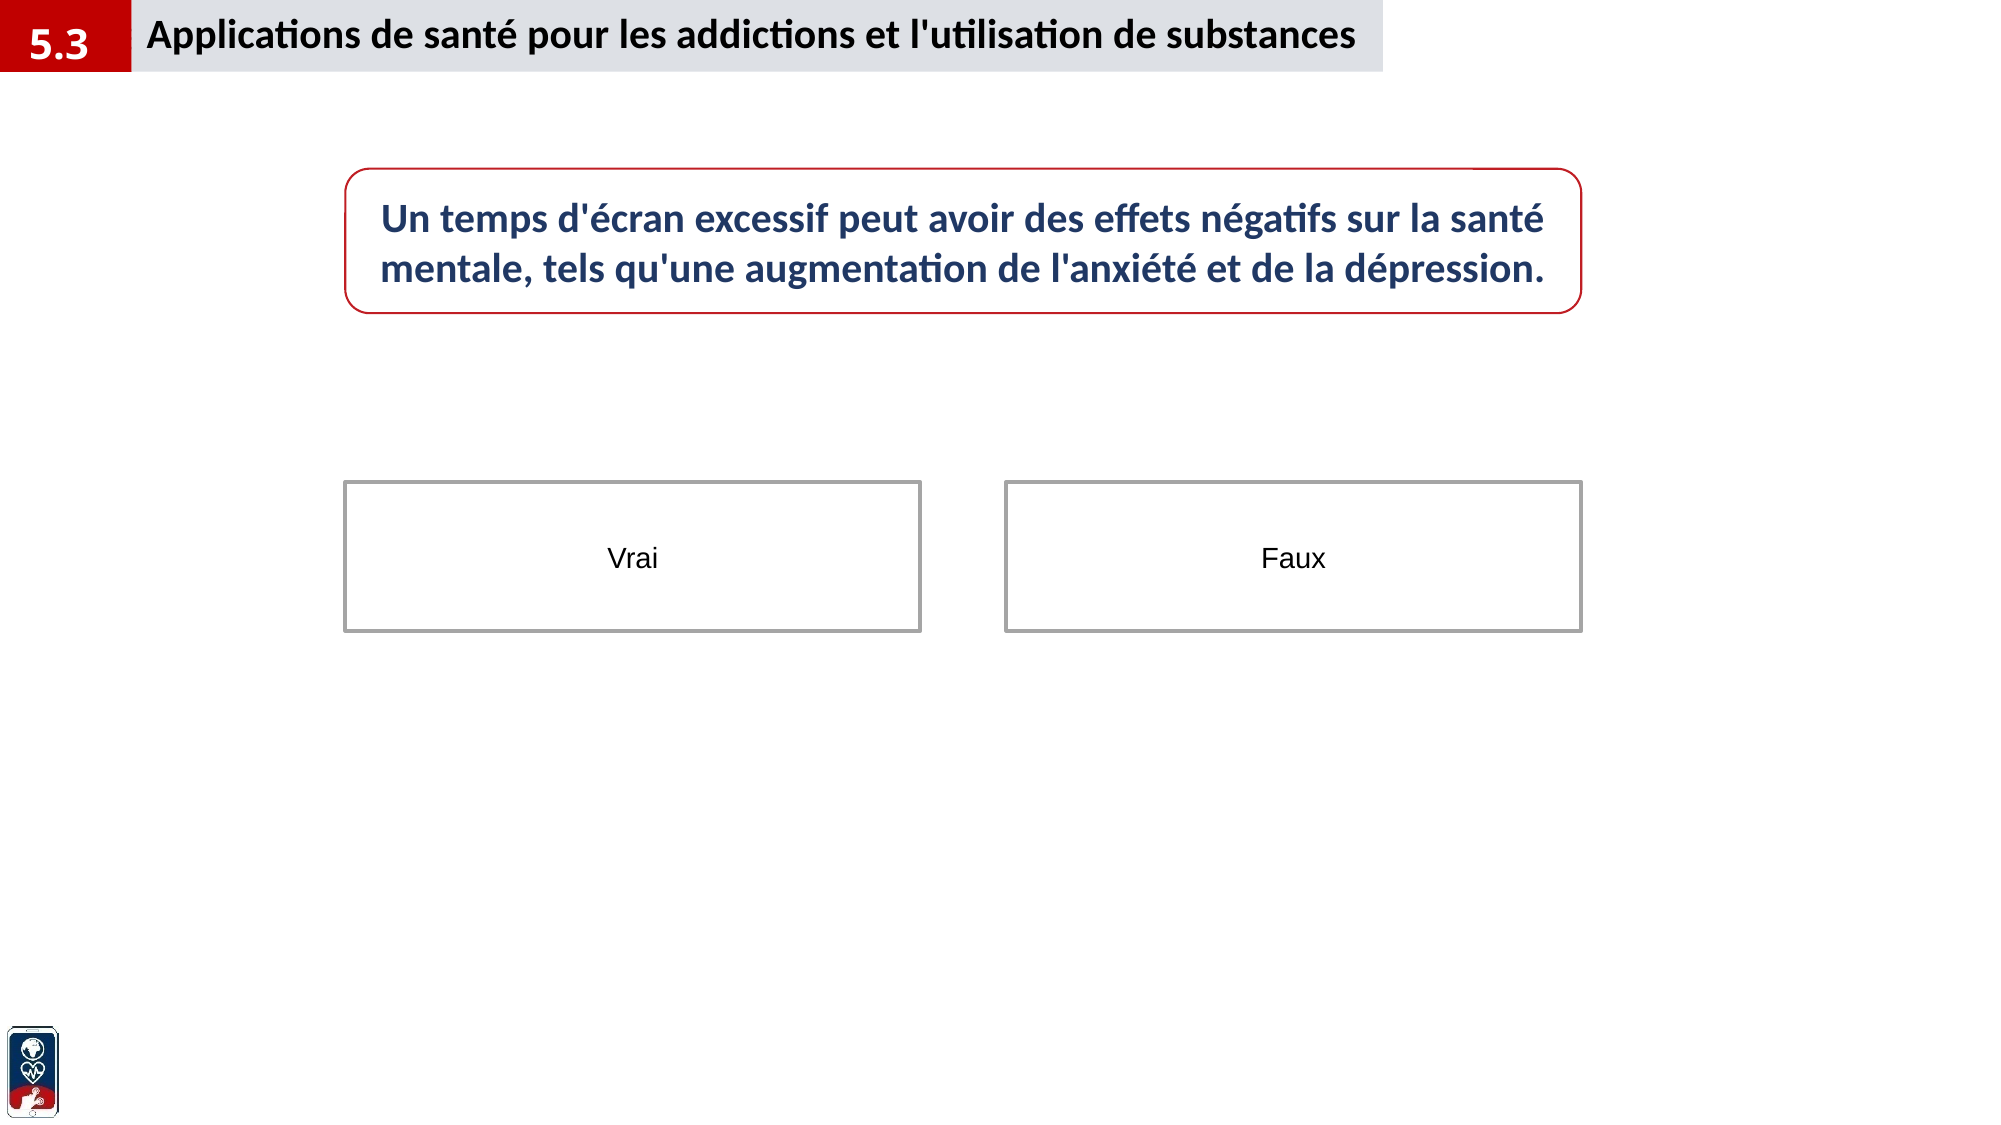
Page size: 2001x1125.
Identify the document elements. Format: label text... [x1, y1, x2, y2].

text_box Faux [1004, 480, 1583, 633]
text_box [0, 0, 131, 72]
text_box Applications de santé pour les addictions et l'utilisation de substances [131, 0, 1383, 72]
picture [7, 1026, 59, 1118]
text_box Vrai [343, 480, 922, 633]
text_box Un temps d'écran excessif peut avoir des effets négatifs sur la santé mentale, tels qu'une augmentation de l'anxiété et de la dépression. [345, 168, 1582, 314]
text_box 5.3 [14, 9, 132, 61]
